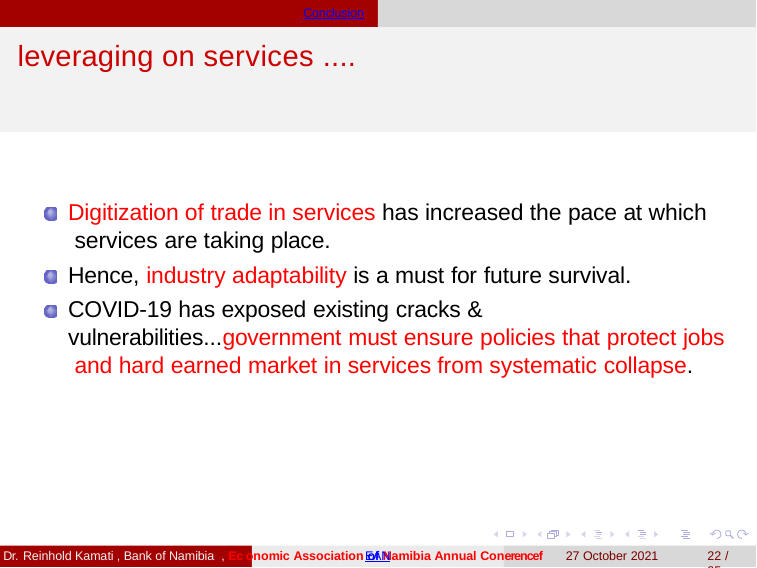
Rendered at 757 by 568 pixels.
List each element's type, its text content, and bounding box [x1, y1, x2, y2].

picture [43, 270, 58, 284]
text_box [0, 545, 757, 568]
picture [43, 207, 58, 221]
text_box Conclusion [301, 2, 368, 20]
text_box Digitization of trade in services has increased the pace at which services are taking place. Hence, industry adaptability is a must for future survival. COVID-19 has exposed existing cracks & vulnerabilities...government must ensure policies that protect jobs and hard earned market in services from systematic collapse. [66, 196, 728, 378]
title leveraging on services .... [0, 27, 756, 133]
text_box [377, 0, 756, 27]
picture [43, 304, 58, 318]
